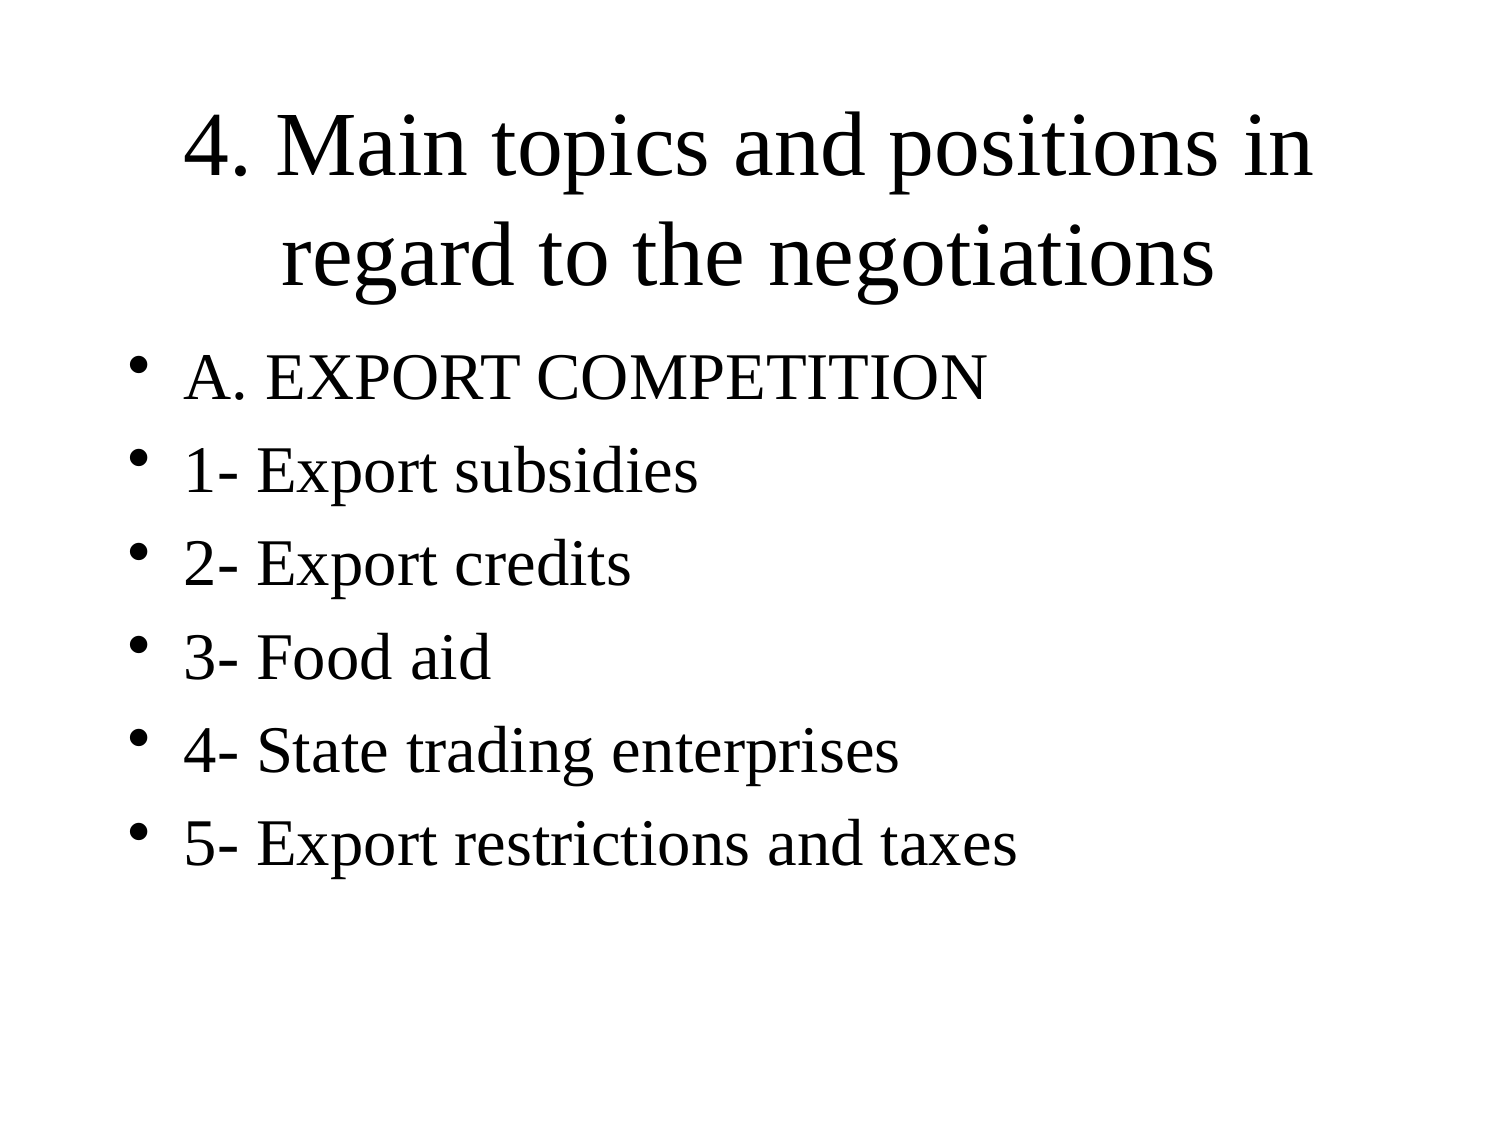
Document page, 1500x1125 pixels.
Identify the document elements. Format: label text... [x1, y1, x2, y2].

title 4. Main topics and positions in regard to the negotiations [112, 99, 1388, 288]
list A. EXPORT COMPETITION 1- Export subsidies 2- Export credits 3- Food aid 4- State trading enterprises 5- Export restrictions and taxes [112, 324, 1388, 1001]
